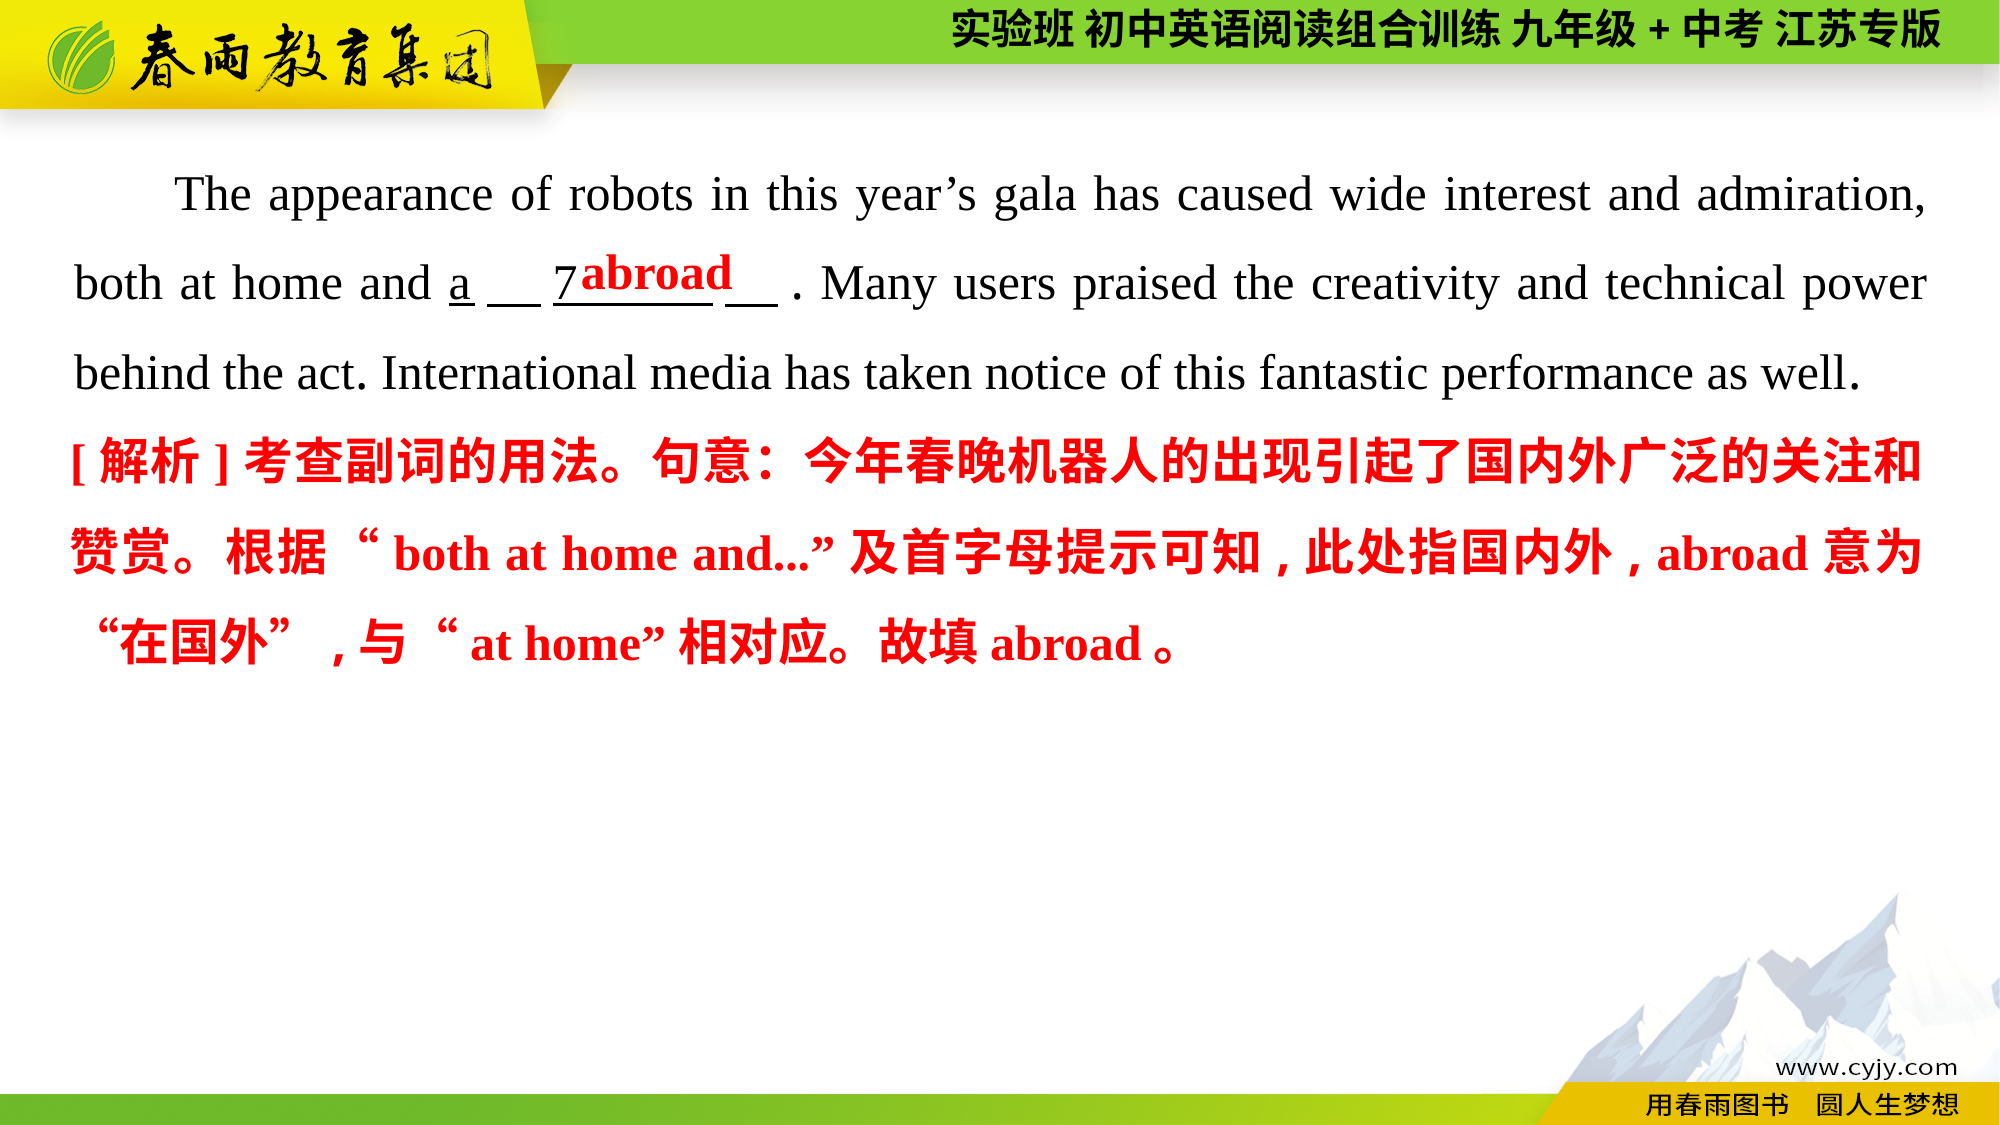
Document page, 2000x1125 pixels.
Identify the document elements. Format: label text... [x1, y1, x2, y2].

text_box [解析]考查副词的用法。句意：今年春晚机器人的出现引起了国内外广泛的关注和赞赏。根据“both at home and...”及首字母提示可知,此处指国内外, abroad意为“在国外”,与“at home”相对应。故填abroad。 [54, 392, 1939, 678]
list The appearance of robots in this year’s gala has caused wide interest and admiration, both at home and a 7 . Many users praised the creativity and technical power behind the act. International media has taken notice of this fantastic performance as well. [59, 122, 1944, 411]
picture [0, 0, 2000, 1125]
text_box abroad [566, 231, 748, 307]
